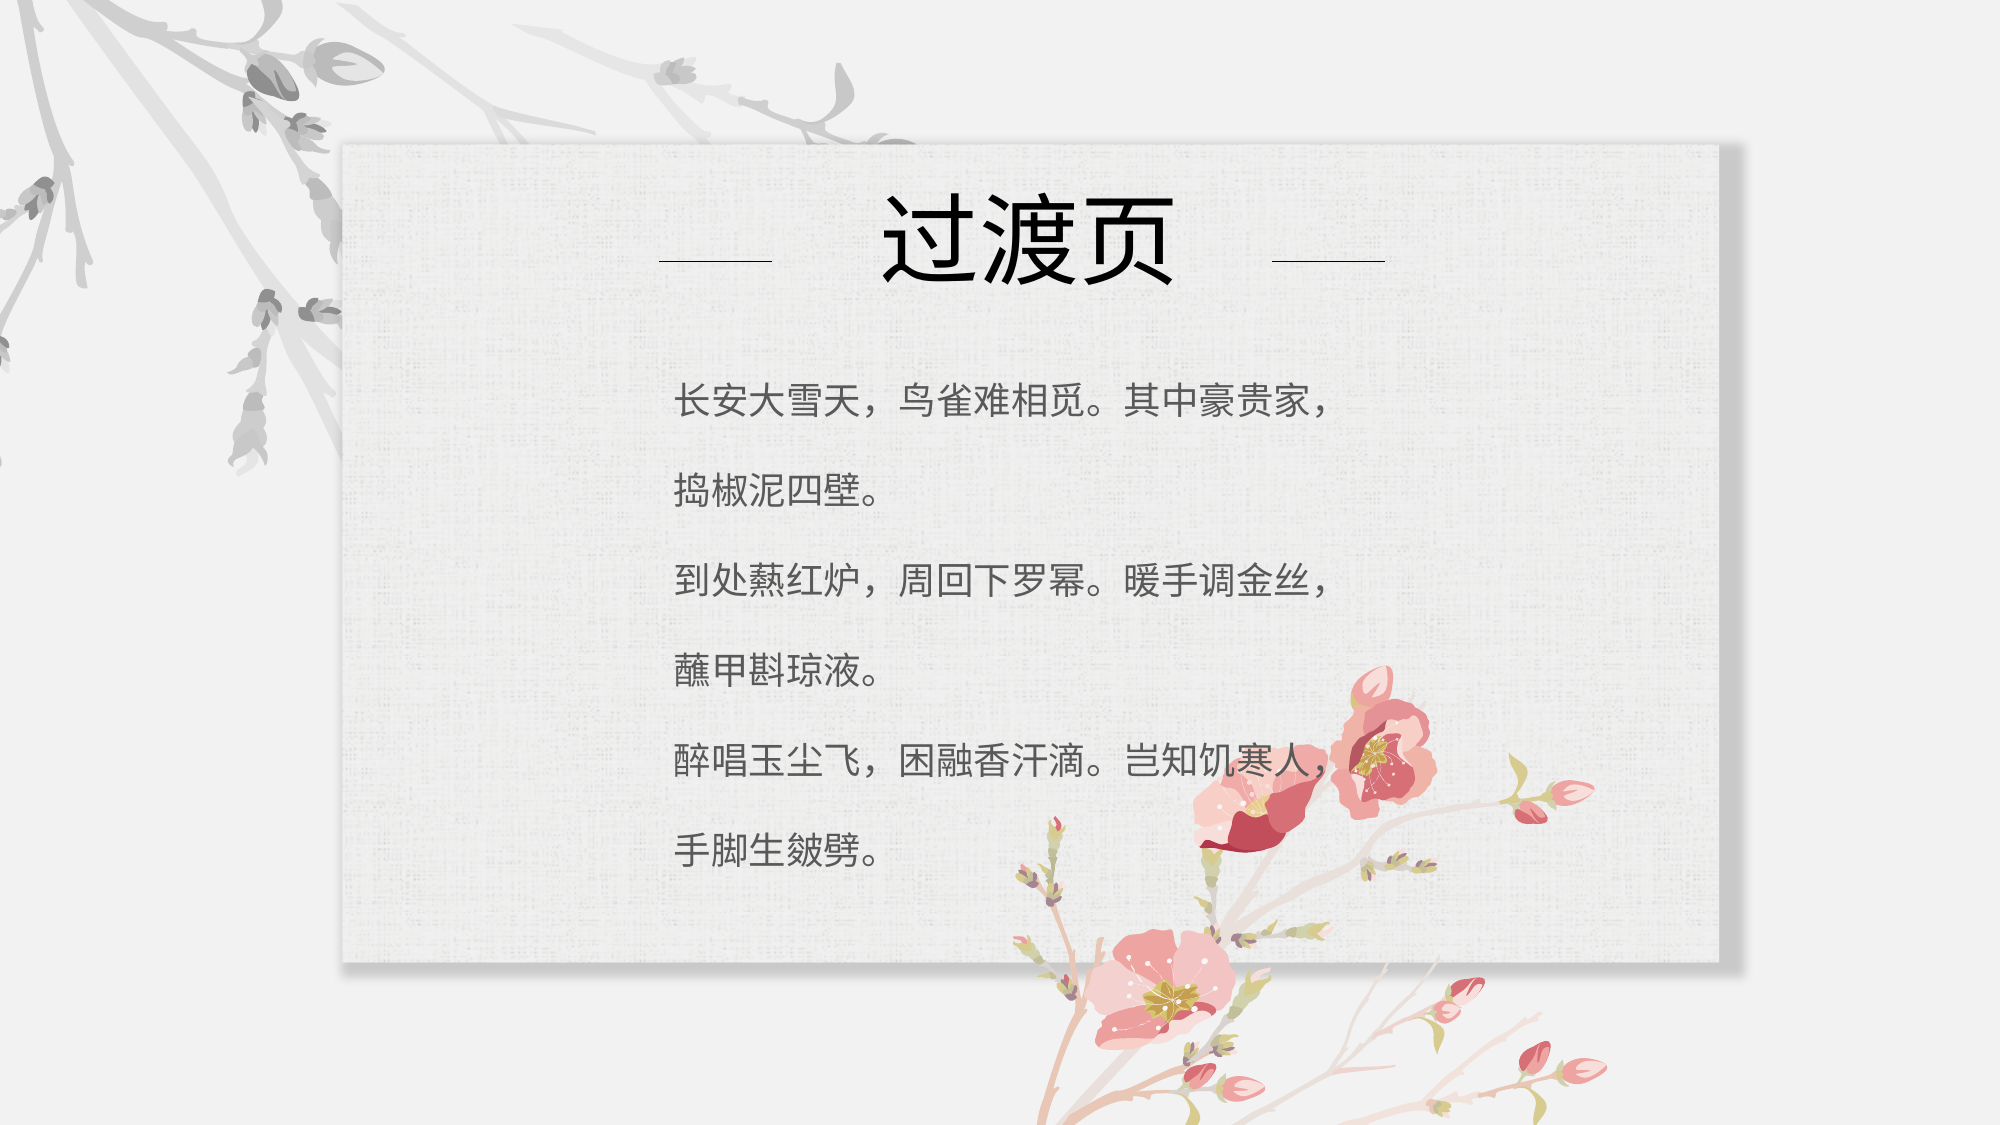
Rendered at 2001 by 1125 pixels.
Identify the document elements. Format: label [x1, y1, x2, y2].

text_box [659, 170, 1385, 307]
picture [1080, 597, 1540, 1125]
picture [60, 0, 786, 875]
text_box [342, 144, 1720, 963]
